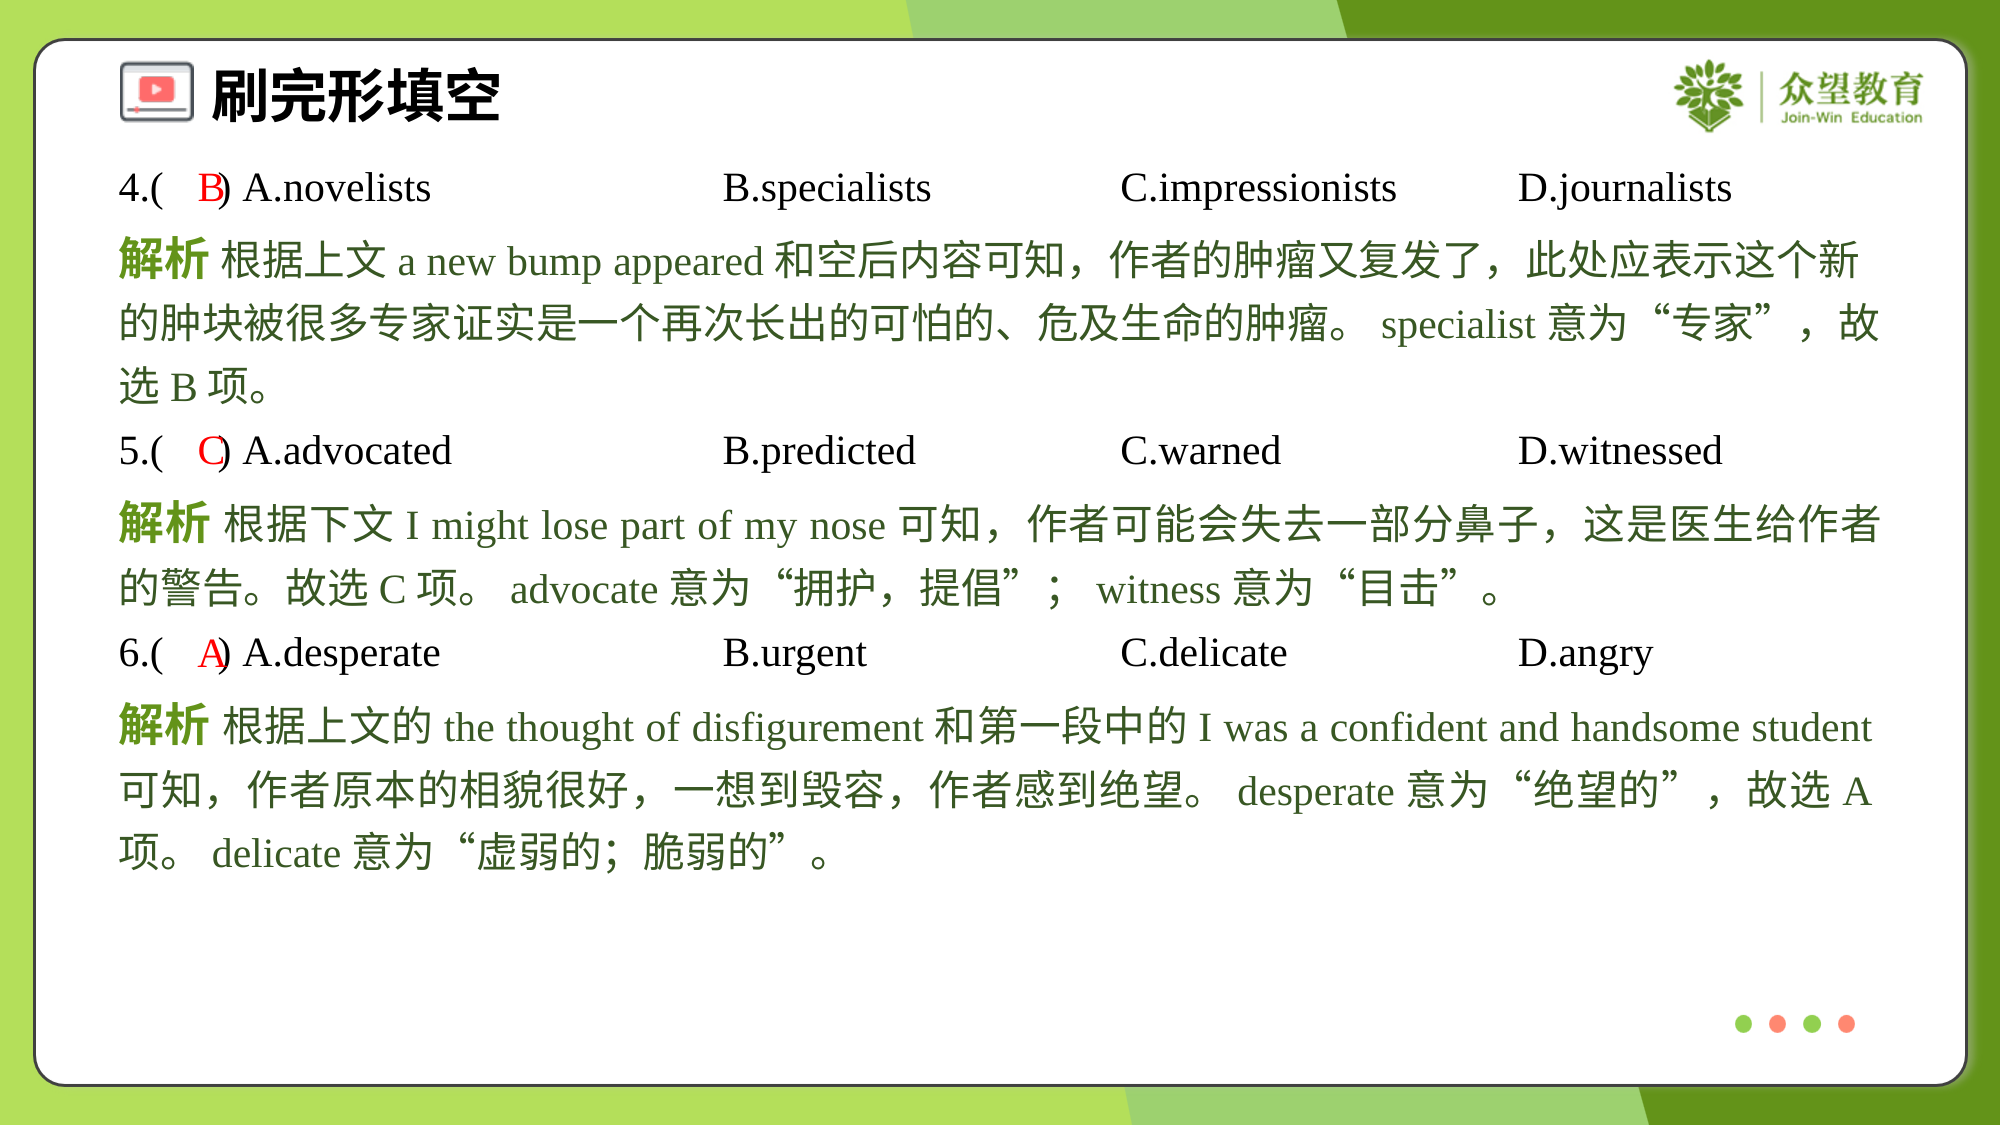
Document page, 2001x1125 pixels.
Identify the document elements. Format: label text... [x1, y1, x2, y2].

text_box B [192, 146, 231, 205]
text_box 4.( ) A.novelists B.specialists C.impressionists D.journalists [118, 146, 192, 204]
text_box 解析 根据上文的the thought of disfigurement和第一段中的I was a confident and handsome student可知，作者原本的相貌很好，一想到毁容，作者感到绝望。desperate意为“绝望的”，故选A项。delicate意为“虚弱的；脆弱的”。 [118, 682, 1883, 872]
text_box C [192, 410, 231, 469]
text_box 6.( ) A.desperate B.urgent C.delicate D.angry [118, 612, 192, 670]
text_box A [192, 612, 233, 671]
text_box 5.( ) A.advocated B.predicted C.warned D.witnessed [118, 410, 192, 468]
text_box 解析 根据上文a new bump appeared和空后内容可知，作者的肿瘤又复发了，此处应表示这个新的肿块被很多专家证实是一个再次长出的可怕的、危及生命的肿瘤。specialist意为“专家”，故选B项。 [118, 215, 1883, 405]
text_box 解析 根据下文I might lose part of my nose可知，作者可能会失去一部分鼻子，这是医生给作者的警告。故选C项。advocate意为“拥护，提倡”；witness意为“目击”。 [118, 480, 1883, 607]
text_box 5.( ) A.advocated B.predicted C.warned D.witnessed [231, 410, 1883, 468]
text_box 4.( ) A.novelists B.specialists C.impressionists D.journalists [231, 146, 1883, 204]
picture [0, 0, 2000, 1125]
text_box 6.( ) A.desperate B.urgent C.delicate D.angry [233, 612, 1883, 670]
